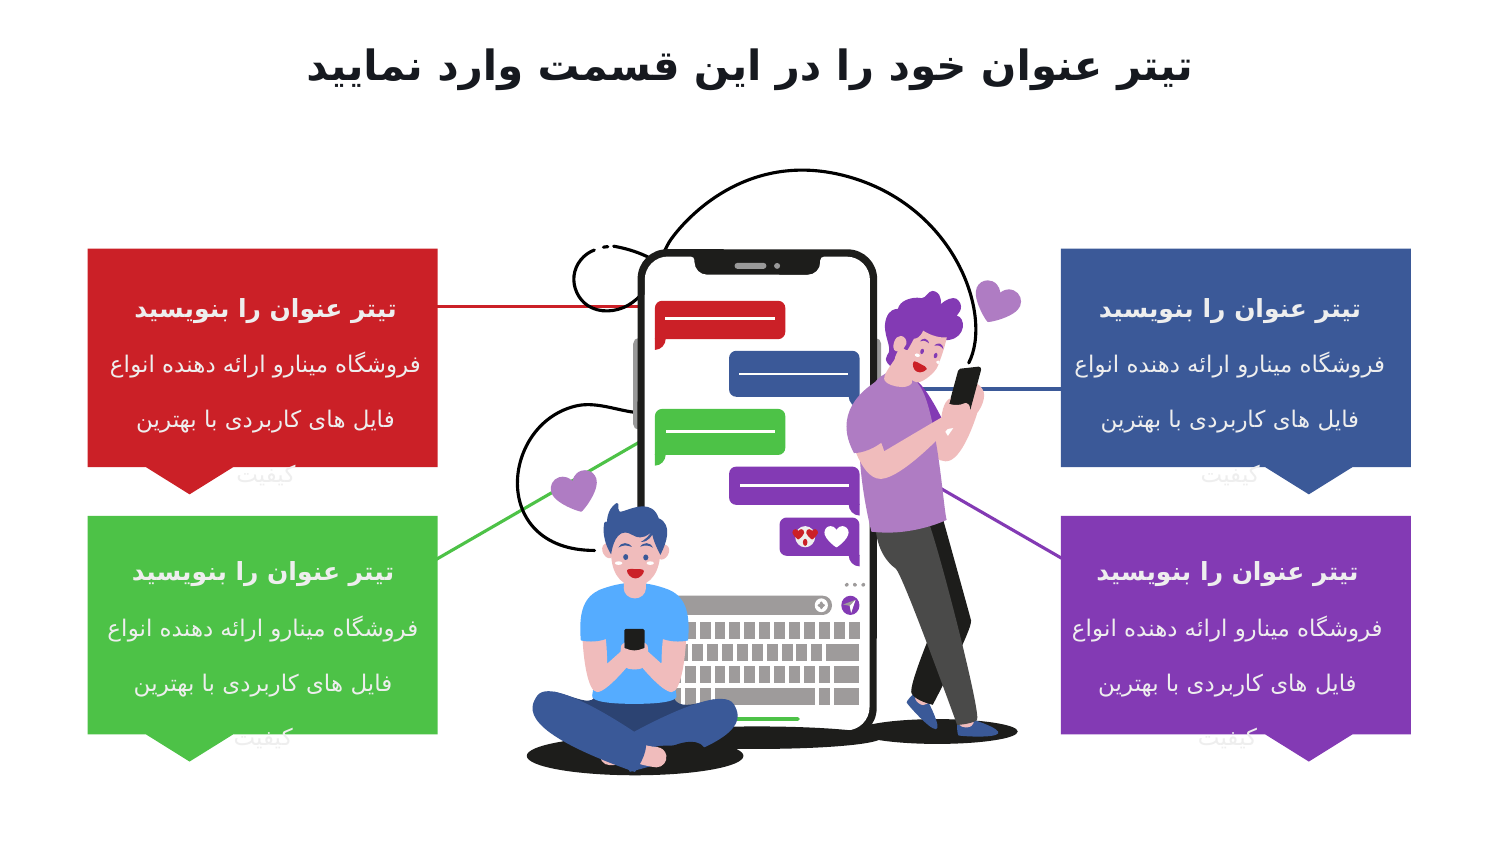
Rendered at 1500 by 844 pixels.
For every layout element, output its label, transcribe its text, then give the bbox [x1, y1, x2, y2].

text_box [519, 248, 1023, 776]
text_box تیتر عنوان خود را در این قسمت وارد نمایید [0, 6, 1500, 96]
text_box [1303, 758, 1315, 762]
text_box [487, 146, 994, 551]
text_box [87, 248, 438, 468]
text_box تیتر عنوان را بنویسید فروشگاه مینارو ارائه دهنده انواع فایل های کاربردی با بهترین کیفیت [88, 518, 438, 758]
text_box تیتر عنوان را بنویسید فروشگاه مینارو ارائه دهنده انواع فایل های کاربردی با بهترین کیفیت [1056, 255, 1405, 495]
text_box [183, 758, 196, 762]
text_box [87, 515, 409, 735]
text_box تیتر عنوان را بنویسید فروشگاه مینارو ارائه دهنده انواع فایل های کاربردی با بهترین کیفیت [1053, 518, 1402, 758]
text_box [1028, 470, 1086, 573]
text_box [1090, 515, 1411, 735]
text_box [414, 430, 514, 573]
text_box [1060, 248, 1411, 468]
text_box تیتر عنوان را بنویسید فروشگاه مینارو ارائه دهنده انواع فایل های کاربردی با بهترین کیفیت [91, 255, 440, 495]
